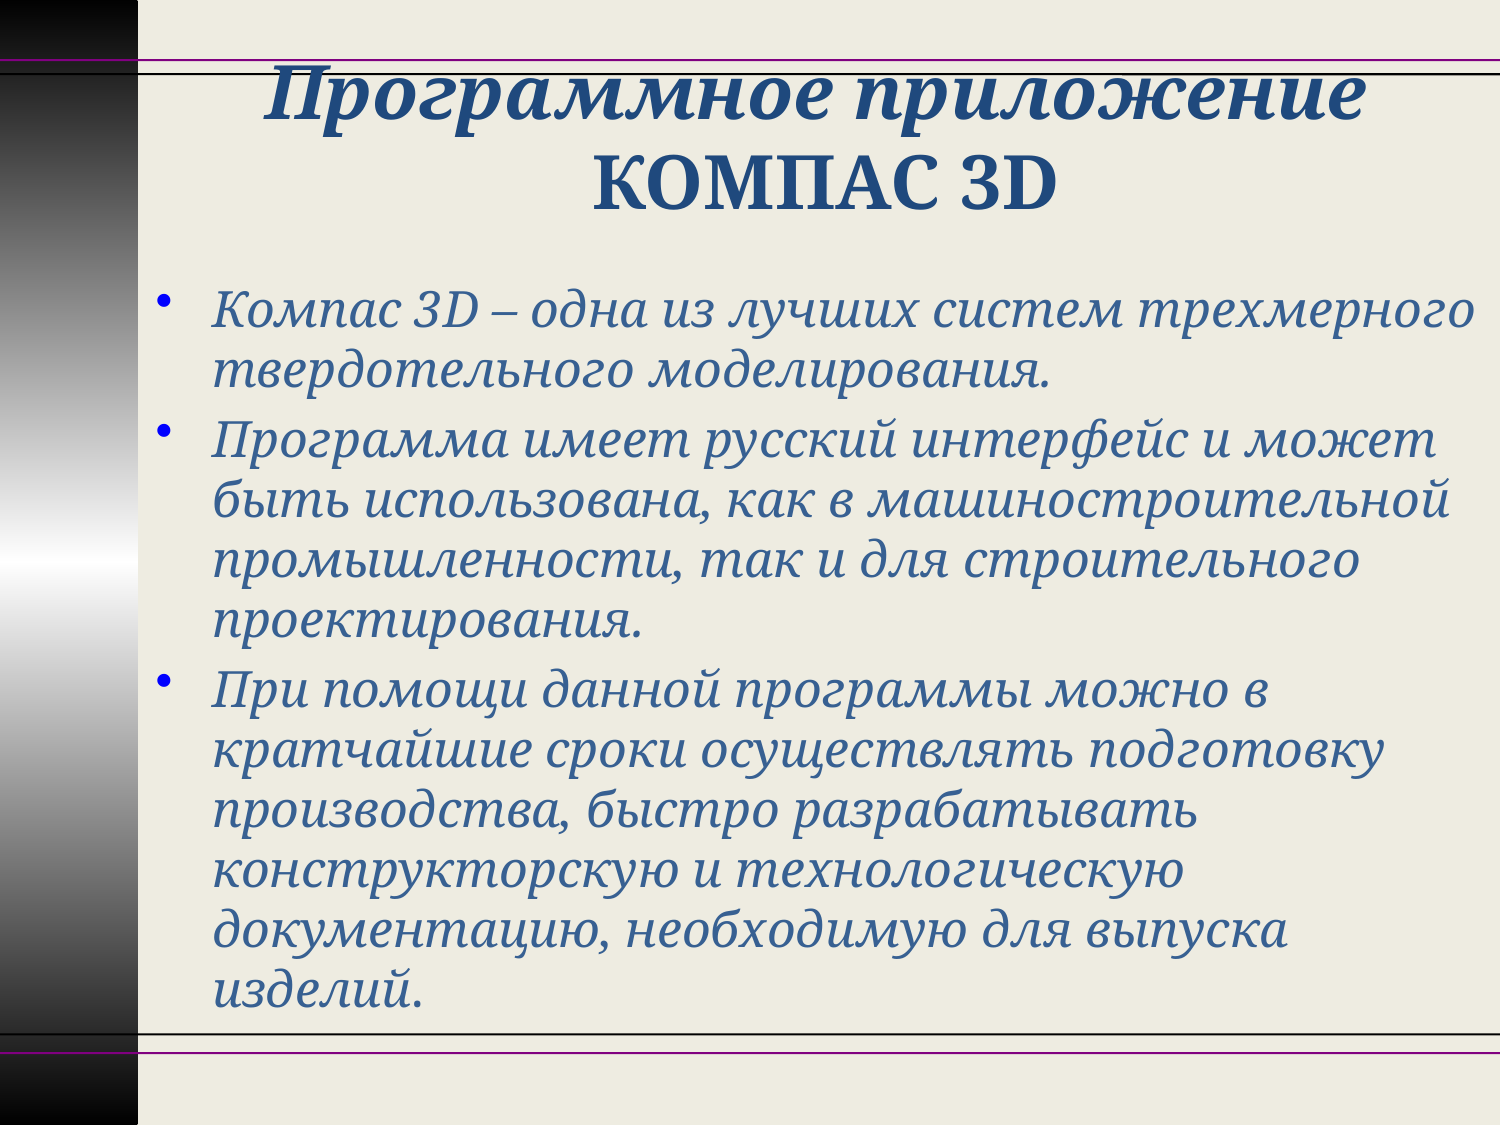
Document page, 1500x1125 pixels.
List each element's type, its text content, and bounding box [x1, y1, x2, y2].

title Программное приложение КОМПАС 3D [175, 58, 1477, 212]
list Компас 3D – одна из лучших систем трехмерного твердотельного моделирования. Программа имеет русский интерфейс и может быть использована, как в машиностроительной промышленности, так и для строительного проектирования. При помощи данной программы можно в кратчайшие сроки осуществлять подготовку производства, быстро разрабатывать конструкторскую и технологическую документацию, необходимую для выпуска изделий. [140, 269, 1500, 1032]
